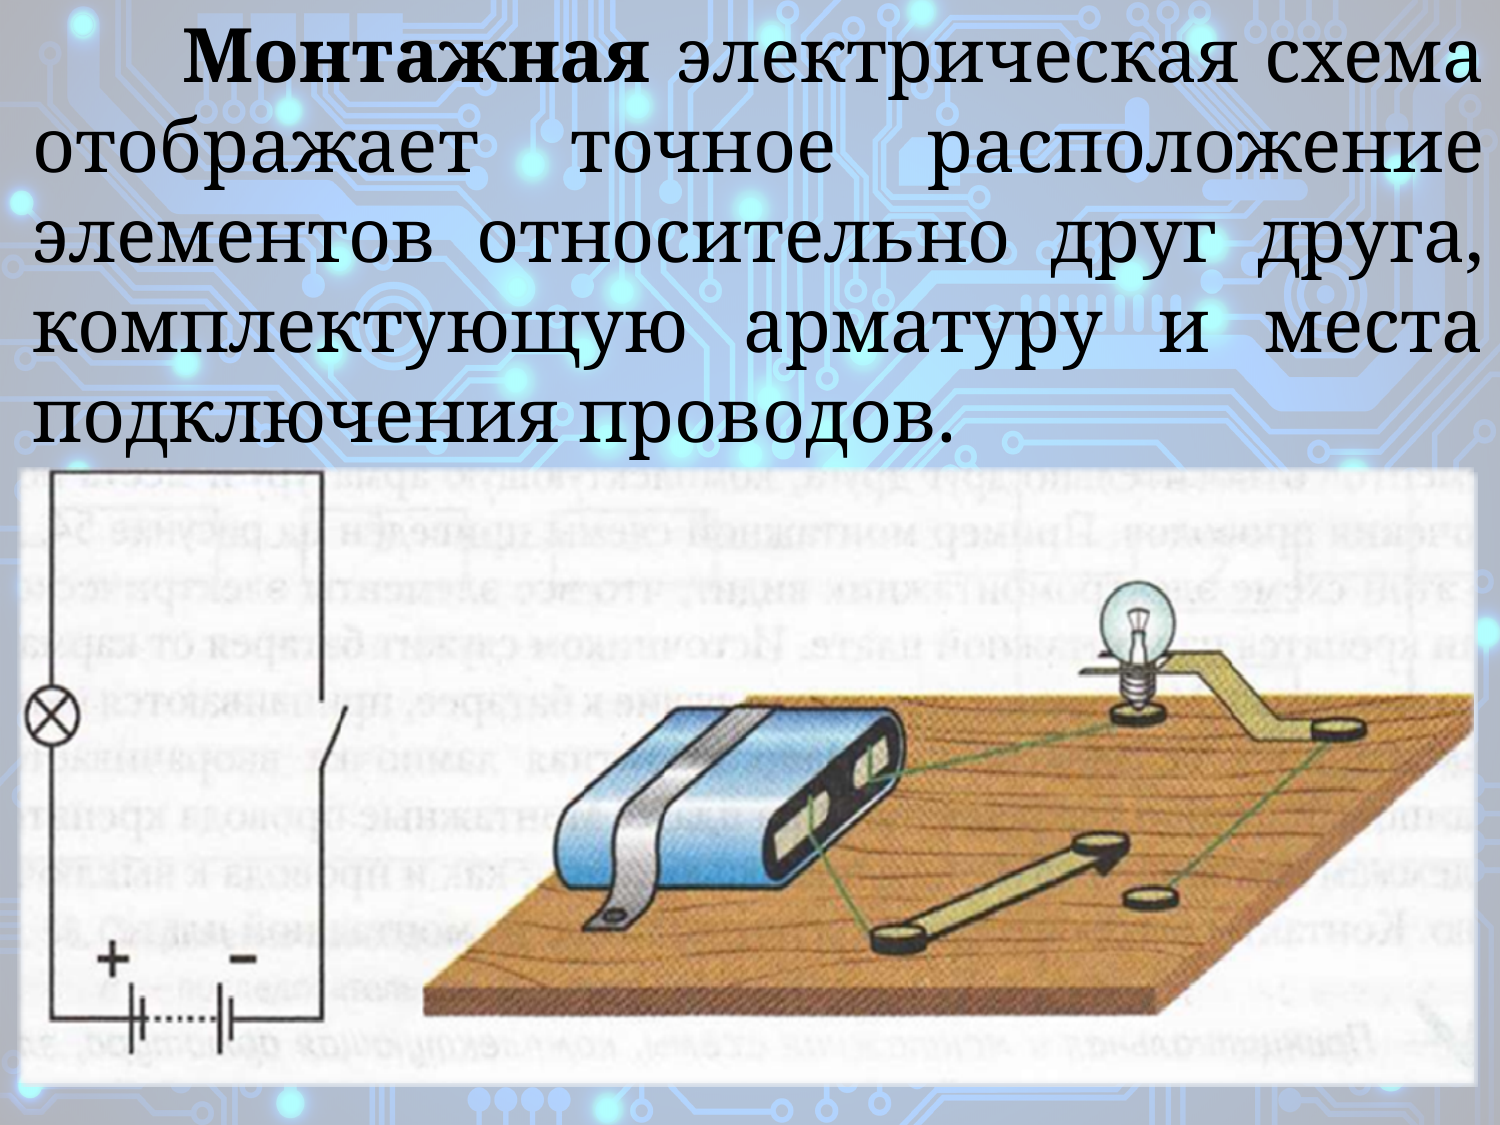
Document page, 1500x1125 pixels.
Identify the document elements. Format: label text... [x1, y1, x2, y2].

picture [17, 467, 1474, 1083]
text_box Монтажная электрическая схема отображает точное расположение элементов относительно друг друга, комплектующую арматуру и места под­ключения проводов. [17, 0, 1500, 466]
